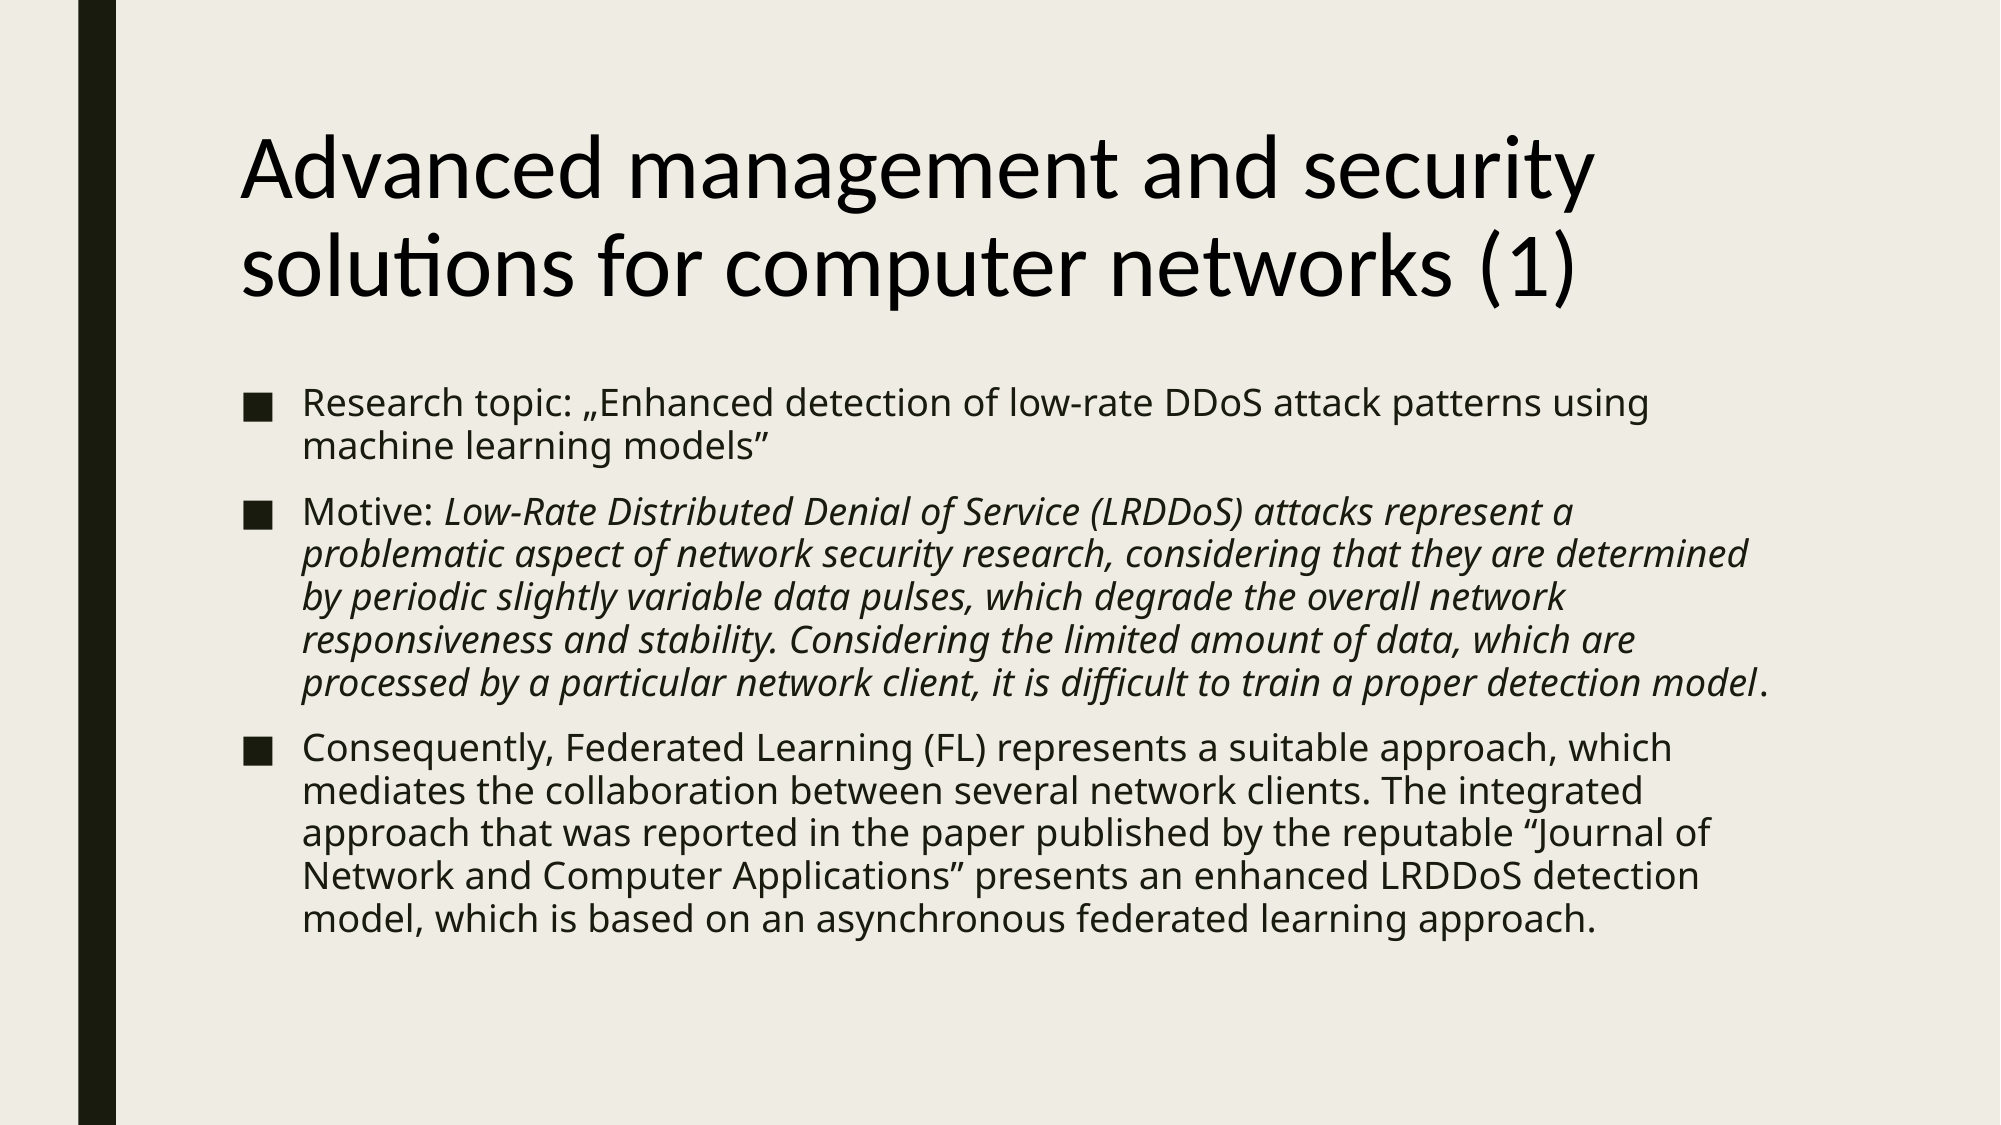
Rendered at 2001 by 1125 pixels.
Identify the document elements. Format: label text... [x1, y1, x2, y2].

title Advanced management and security solutions for computer networks (1) [225, 112, 1800, 357]
list Research topic: „Enhanced detection of low-rate DDoS attack patterns using machine learning models” Motive: Low-Rate Distributed Denial of Service (LRDDoS) attacks represent a problematic aspect of network security research, considering that they are determined by periodic slightly variable data pulses, which degrade the overall network responsiveness and stability. Considering the limited amount of data, which are processed by a particular network client, it is difficult to train a proper detection model. Consequently, Federated Learning (FL) represents a suitable approach, which mediates the collaboration between several network clients. The integrated approach that was reported in the paper published by the reputable “Journal of Network and Computer Applications” presents an enhanced LRDDoS detection model, which is based on an asynchronous federated learning approach. [225, 375, 1800, 963]
